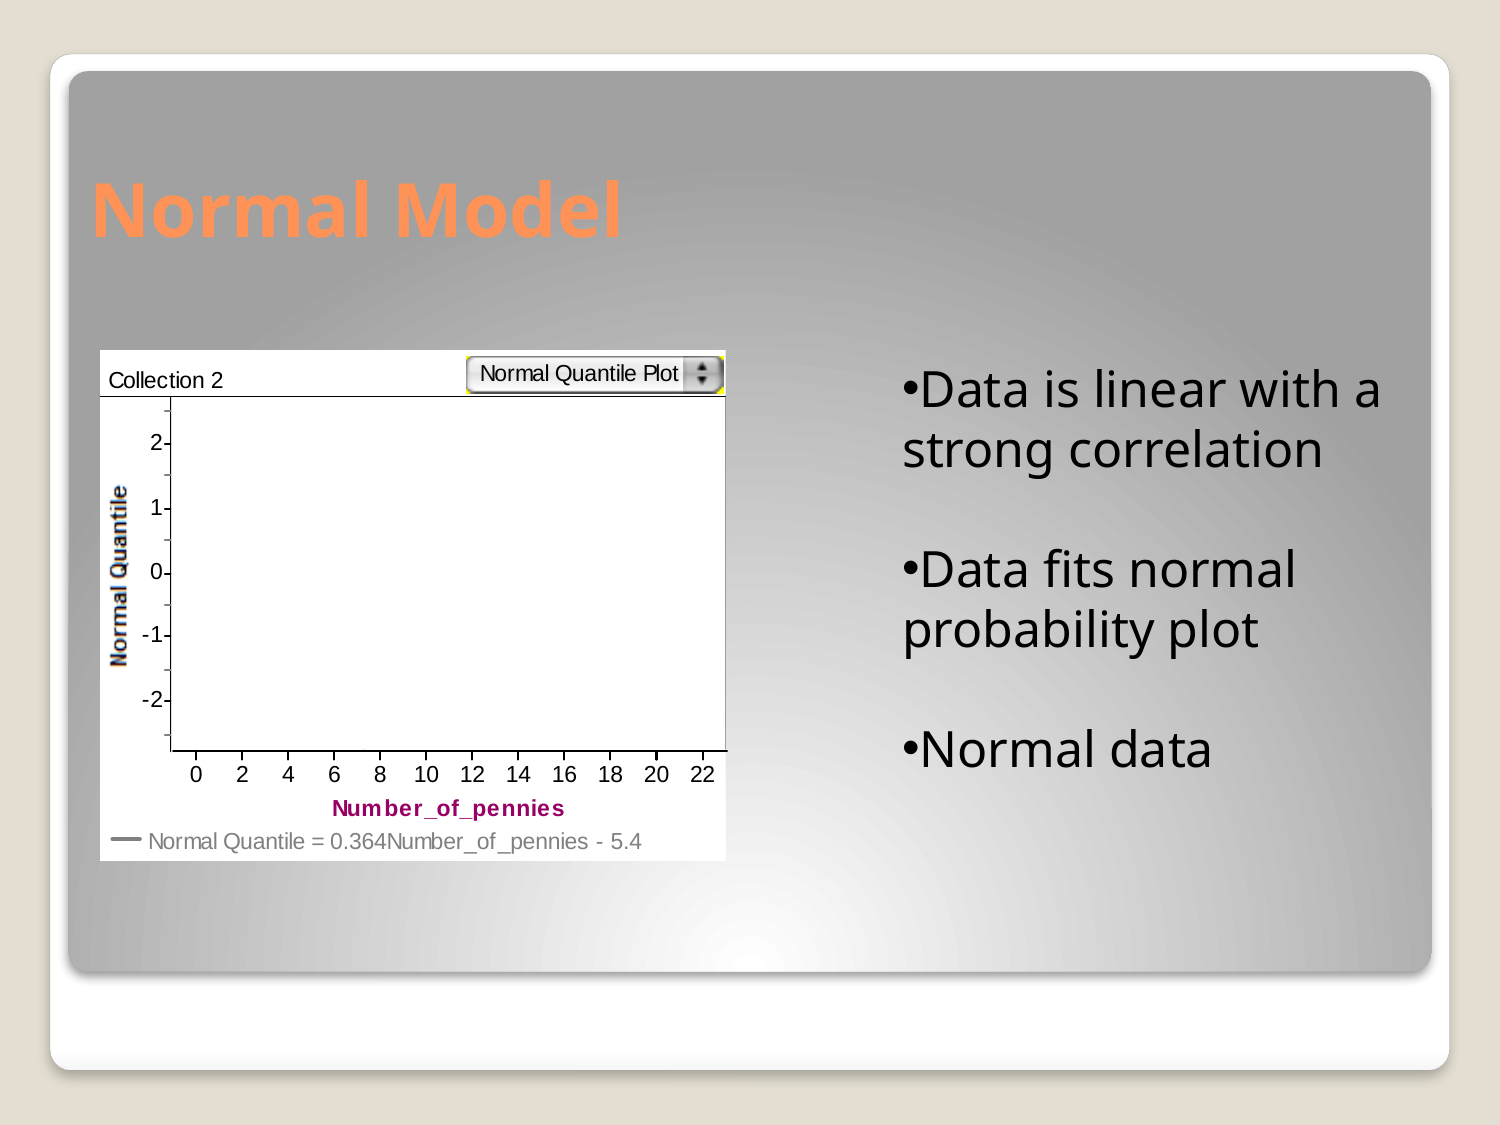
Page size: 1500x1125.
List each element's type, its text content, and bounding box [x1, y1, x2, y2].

text_box Data is linear with a strong correlation Data fits normal probability plot Normal data [887, 349, 1413, 845]
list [99, 349, 728, 863]
title Normal Model [75, 87, 1418, 260]
